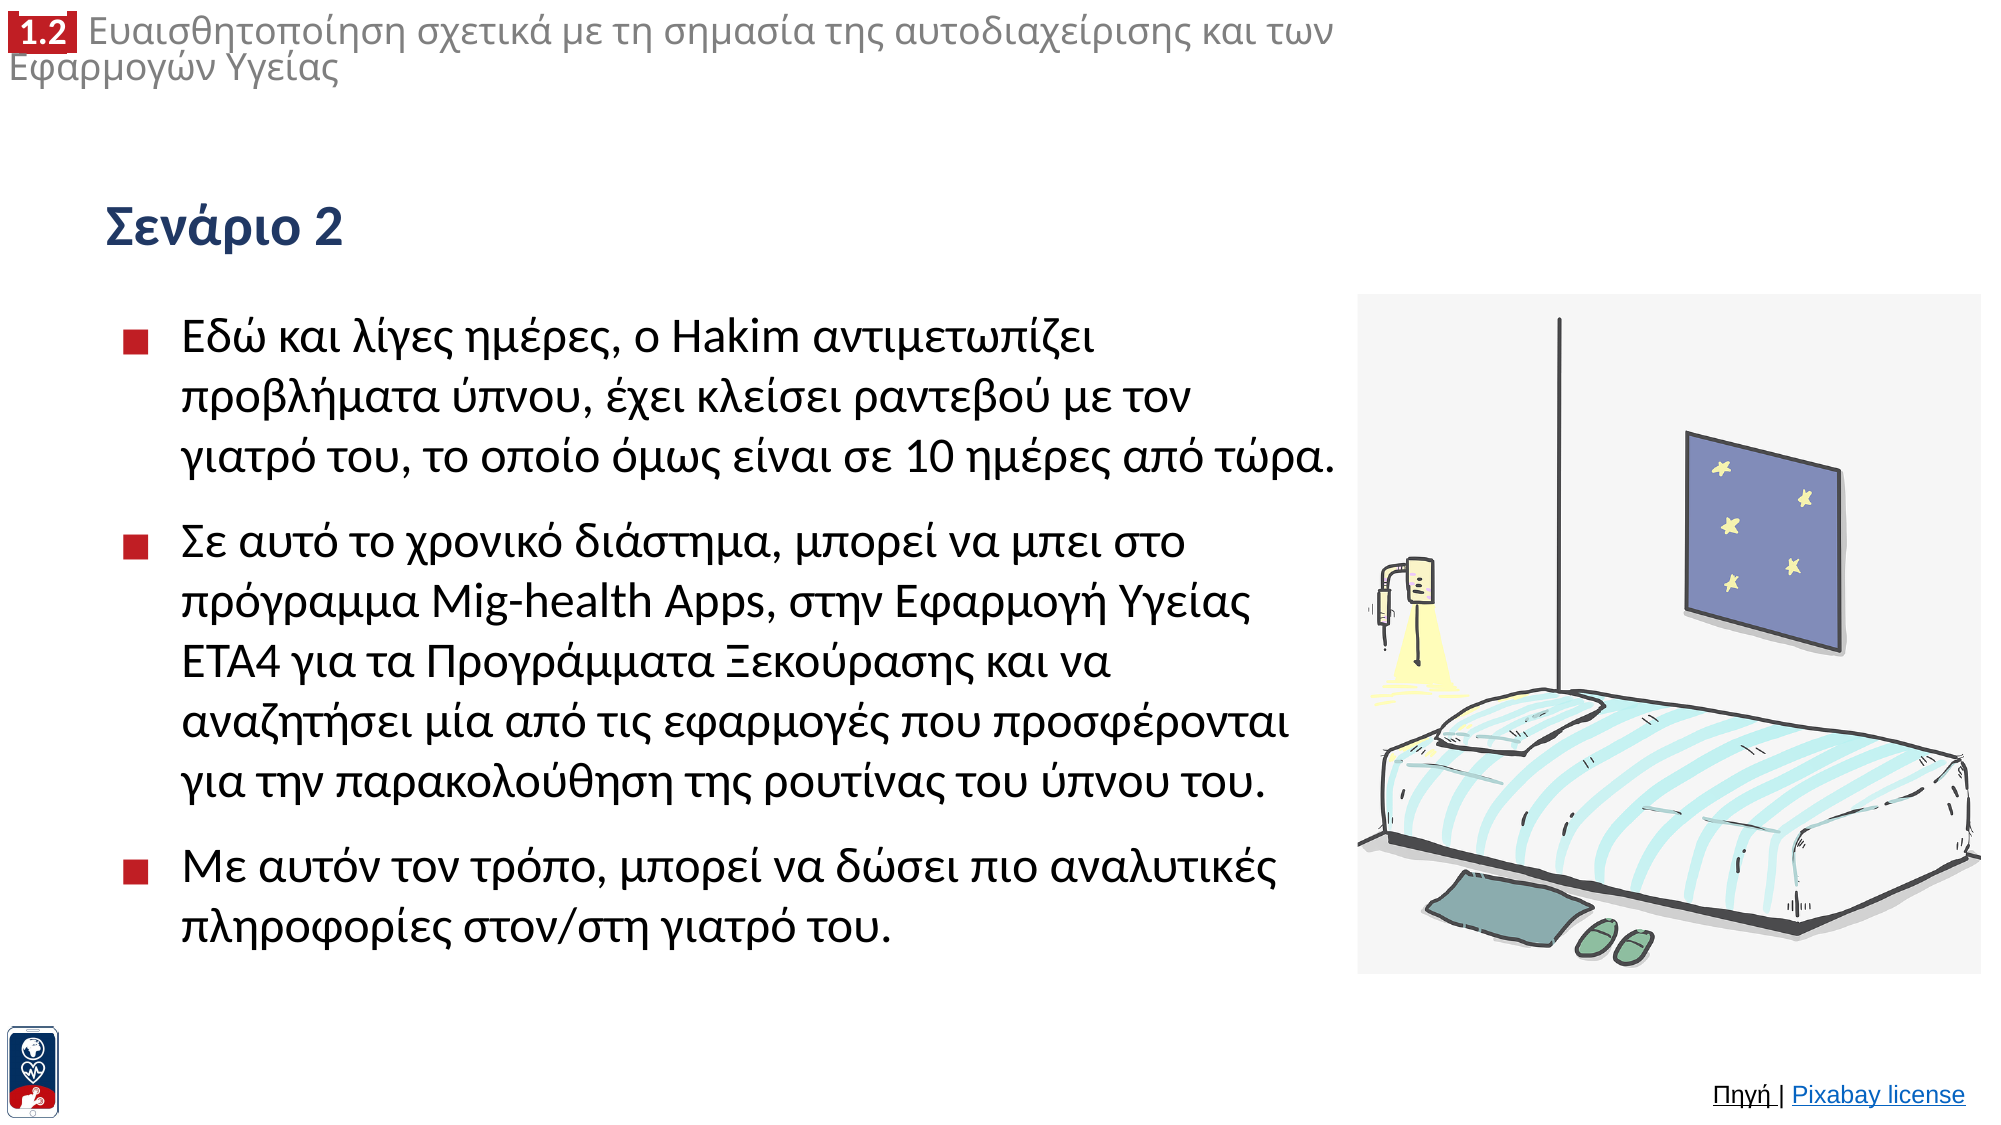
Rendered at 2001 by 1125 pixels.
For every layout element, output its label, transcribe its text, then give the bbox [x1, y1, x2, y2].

text_box Πηγή | Pixabay license [1585, 1070, 1981, 1116]
picture [7, 1026, 59, 1118]
list Εδώ και λίγες ημέρες, ο Hakim αντιμετωπίζει προβλήματα ύπνου, έχει κλείσει ραντεβού με τον γιατρό του, το οποίο όμως είναι σε 10 ημέρες από τώρα. Σε αυτό το χρονικό διάστημα, μπορεί να μπει στο πρόγραμμα Mig-health Apps, στην Εφαρμογή Υγείας ETA4 για τα Προγράμματα Ξεκούρασης και να αναζητήσει μία από τις εφαρμογές που προσφέρονται για την παρακολούθηση της ρουτίνας του ύπνου του. Με αυτόν τον τρόπο, μπορεί να δώσει πιο αναλυτικές πληροφορίες στον/στη γιατρό του. [91, 295, 1352, 1094]
picture [1357, 294, 1982, 974]
title Σενάριο 2 [91, 177, 1906, 277]
